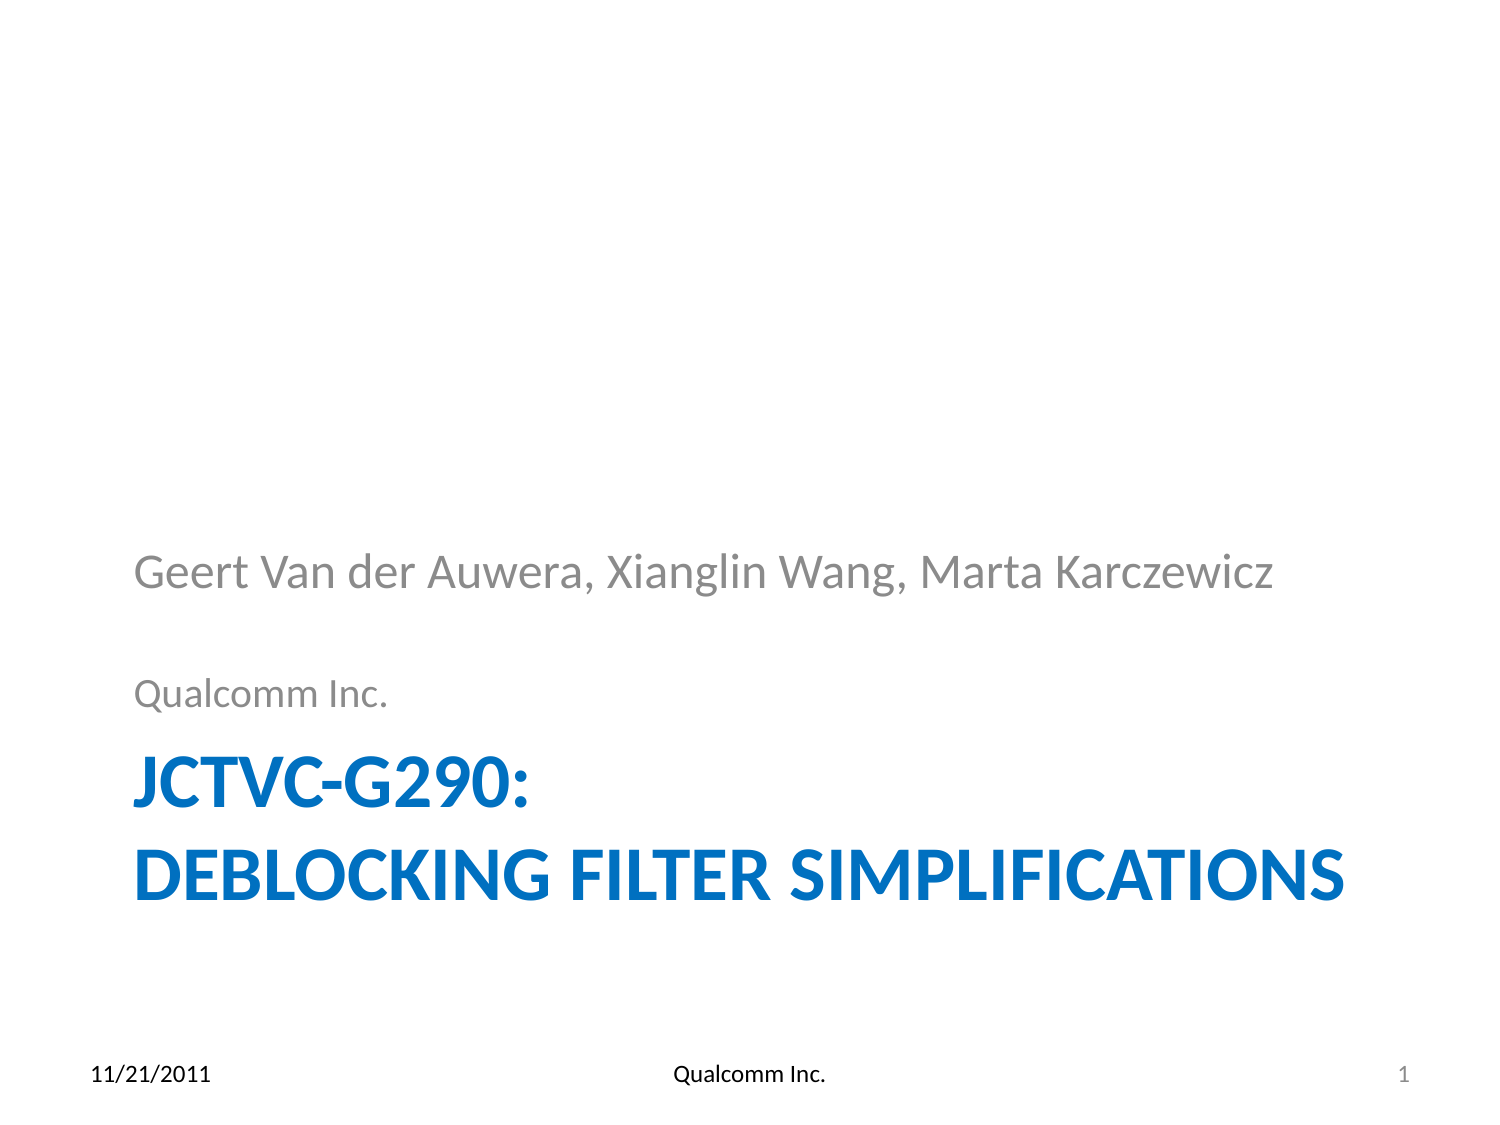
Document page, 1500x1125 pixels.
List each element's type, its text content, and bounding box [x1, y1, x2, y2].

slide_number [75, 1042, 425, 1103]
footer Qualcomm Inc. [512, 1042, 988, 1103]
list Geert Van der Auwera, Xianglin Wang, Marta Karczewicz Qualcomm Inc. [118, 476, 1394, 723]
title JCTVC-G290: Deblocking Filter Simplifications [118, 723, 1394, 947]
slide_number 1 [1074, 1042, 1425, 1103]
